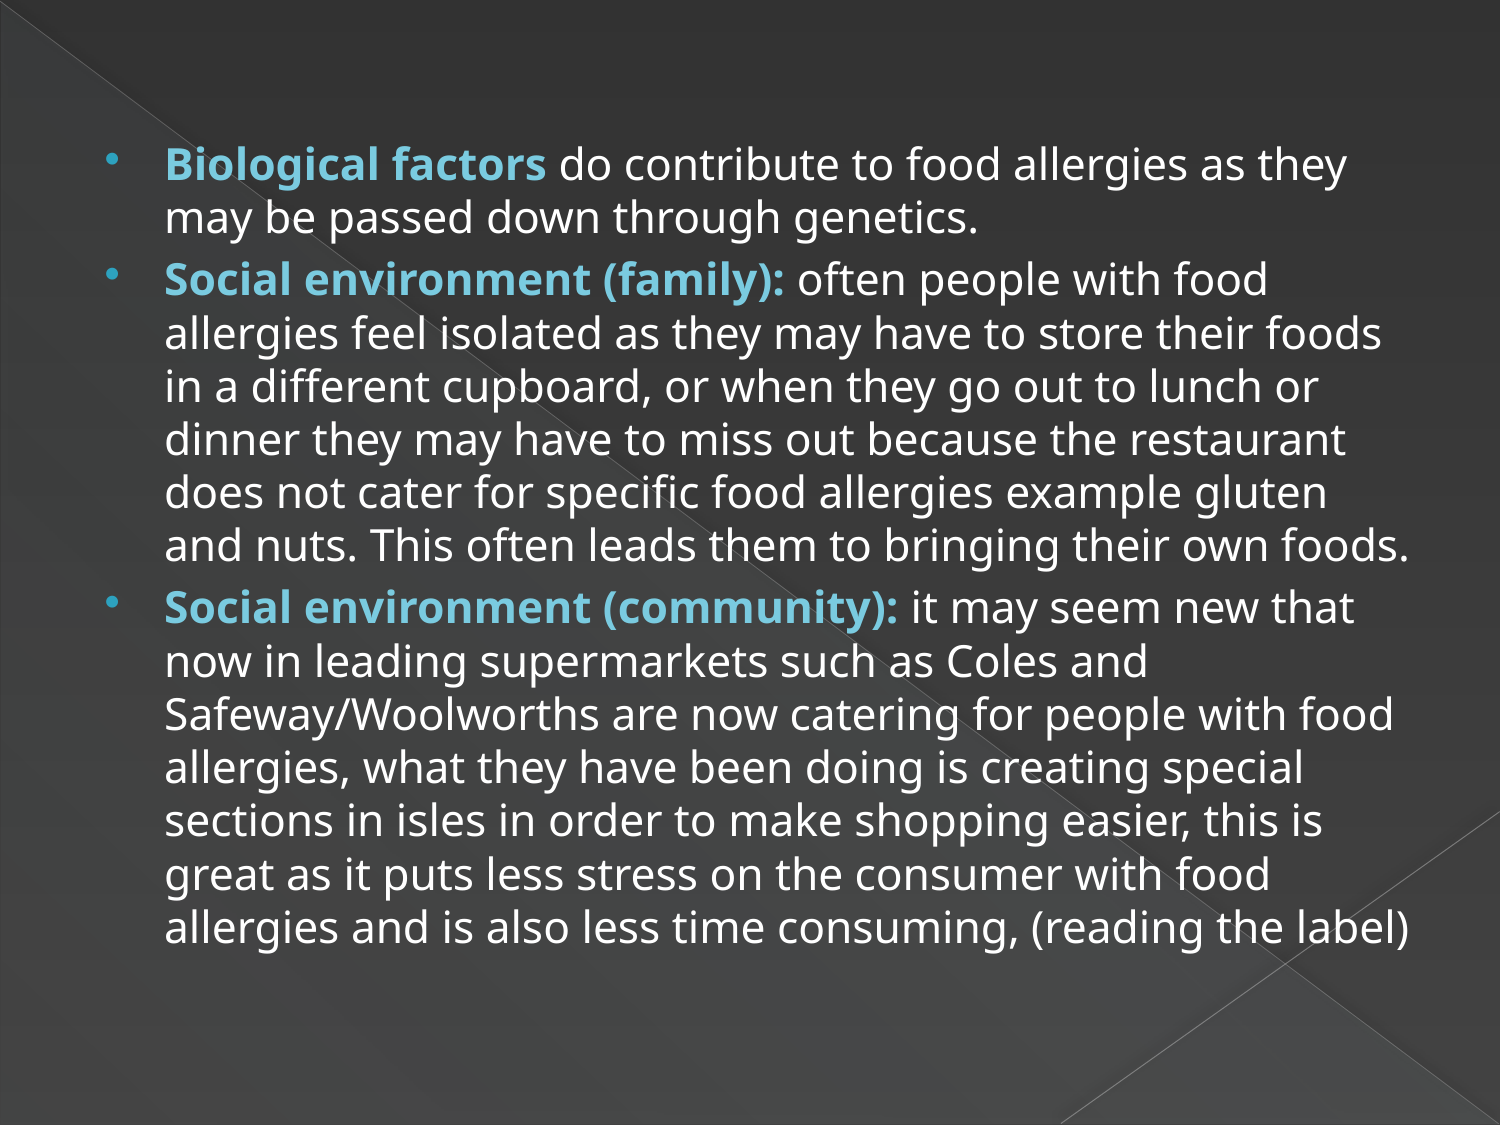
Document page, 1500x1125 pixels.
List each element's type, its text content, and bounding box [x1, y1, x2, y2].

list Biological factors do contribute to food allergies as they may be passed down through genetics. Social environment (family): often people with food allergies feel isolated as they may have to store their foods in a different cupboard, or when they go out to lunch or dinner they may have to miss out because the restaurant does not cater for specific food allergies example gluten and nuts. This often leads them to bringing their own foods. Social environment (community): it may seem new that now in leading supermarkets such as Coles and Safeway/Woolworths are now catering for people with food allergies, what they have been doing is creating special sections in isles in order to make shopping easier, this is great as it puts less stress on the consumer with food allergies and is also less time consuming, (reading the label) [82, 128, 1432, 997]
